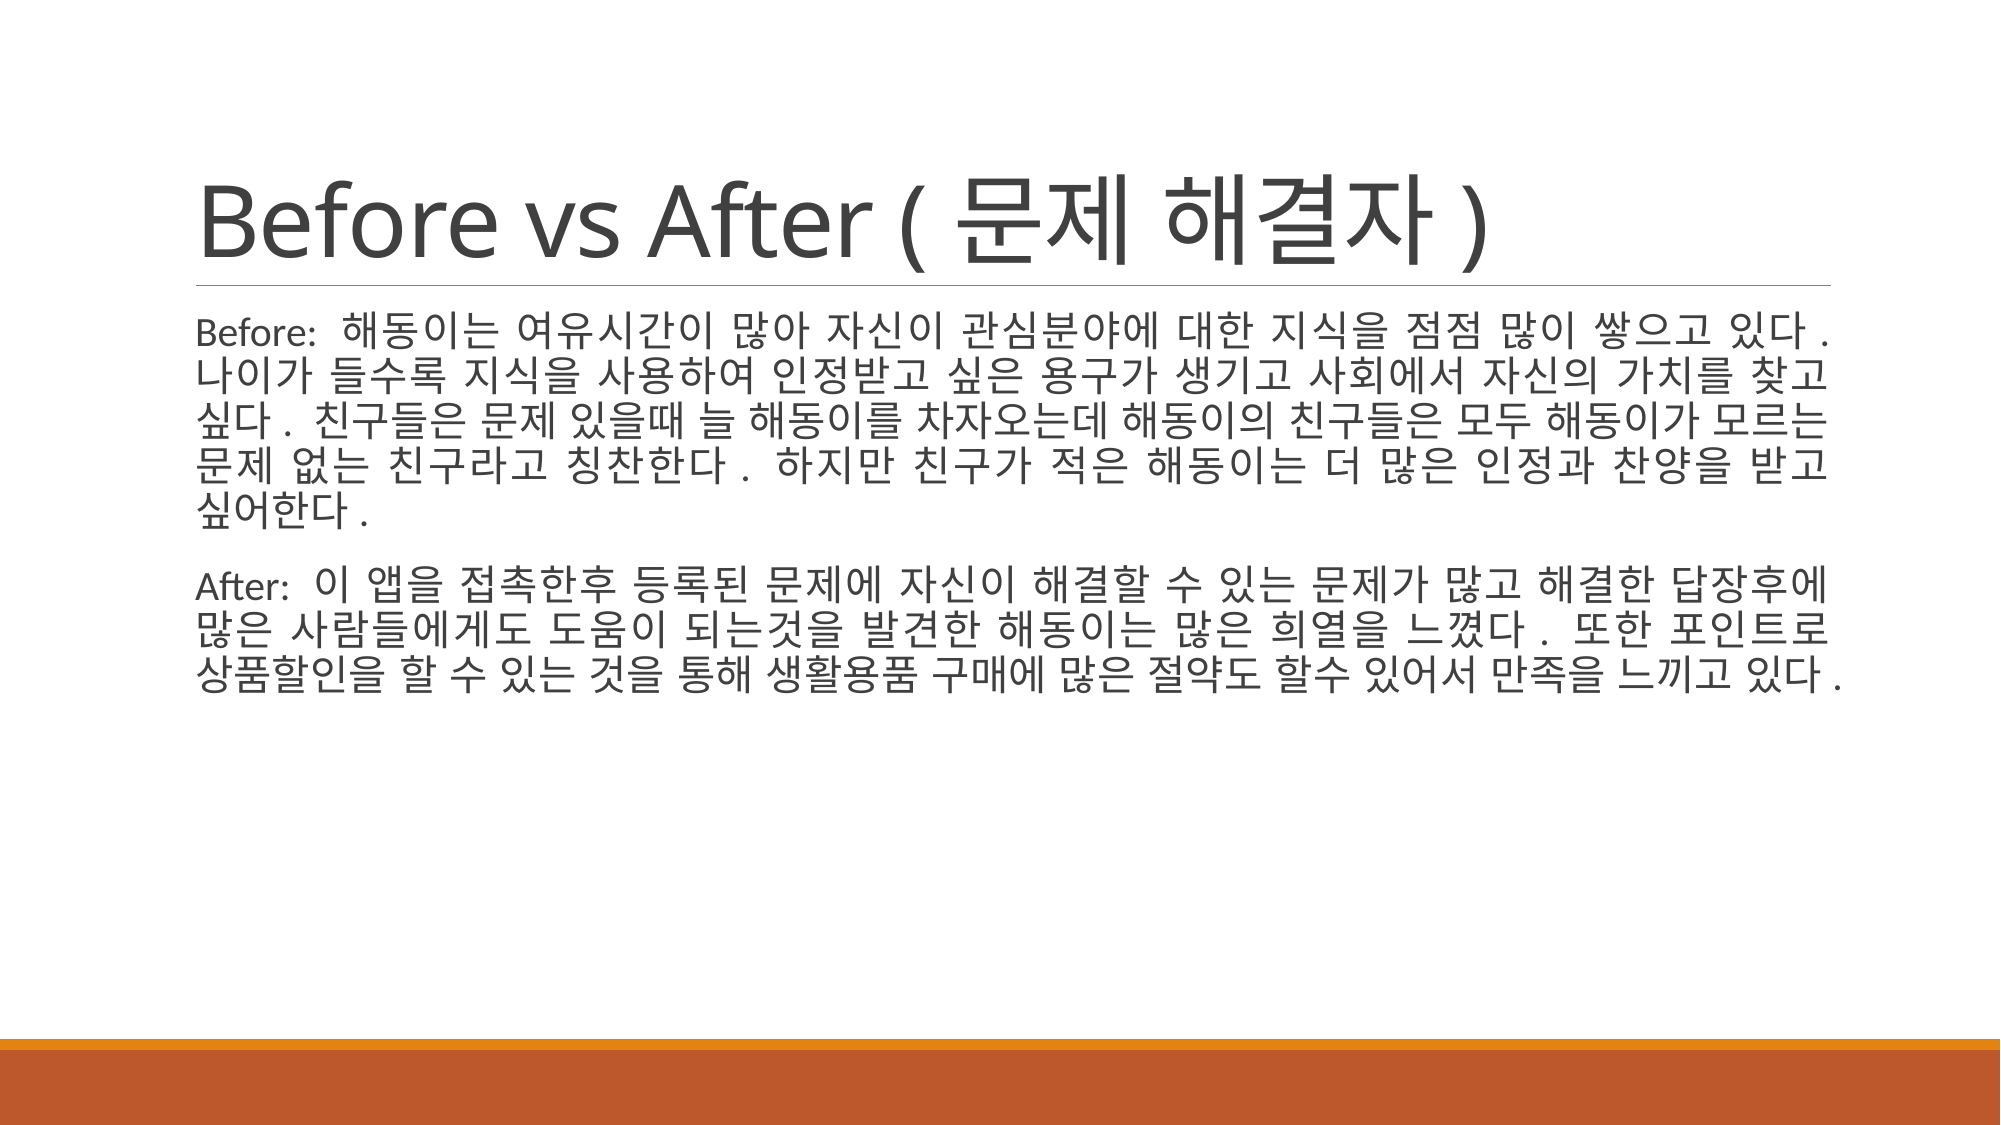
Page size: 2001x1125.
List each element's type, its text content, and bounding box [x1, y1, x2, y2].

list Before: 해동이는 여유시간이 많아 자신이 관심분야에 대한 지식을 점점 많이 쌓으고 있다. 나이가 들수록 지식을 사용하여 인정받고 싶은 용구가 생기고 사회에서 자신의 가치를 찾고 싶다. 친구들은 문제 있을때 늘 해동이를 차자오는데 해동이의 친구들은 모두 해동이가 모르는 문제 없는 친구라고 칭찬한다. 하지만 친구가 적은 해동이는 더 많은 인정과 찬양을 받고 싶어한다. After: 이 앱을 접촉한후 등록된 문제에 자신이 해결할 수 있는 문제가 많고 해결한 답장후에 많은 사람들에게도 도움이 되는것을 발견한 해동이는 많은 희열을 느꼈다. 또한 포인트로 상품할인을 할 수 있는 것을 통해 생활용품 구매에 많은 절약도 할수 있어서 만족을 느끼고 있다. [180, 302, 1830, 963]
title Before vs After (문제 해결자) [180, 47, 1830, 285]
